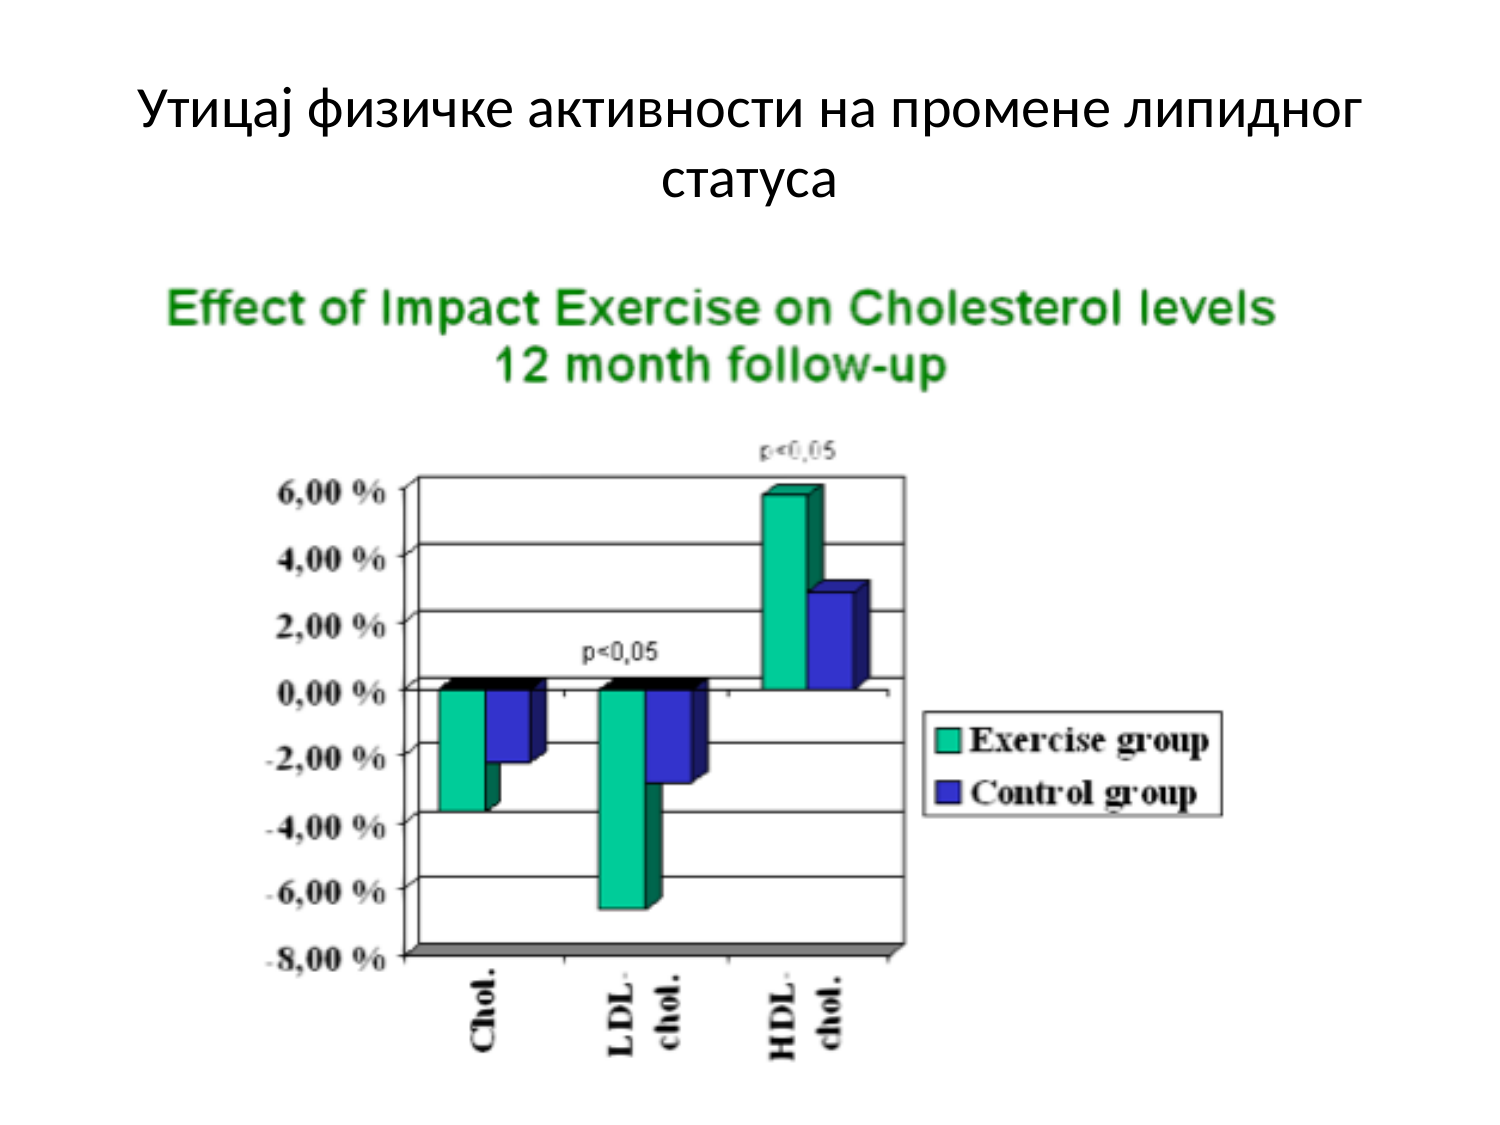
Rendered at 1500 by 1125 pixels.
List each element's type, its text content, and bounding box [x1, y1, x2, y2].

title Утицај физичке активности на промене липидног статуса [75, 45, 1425, 233]
picture [105, 257, 1348, 1102]
